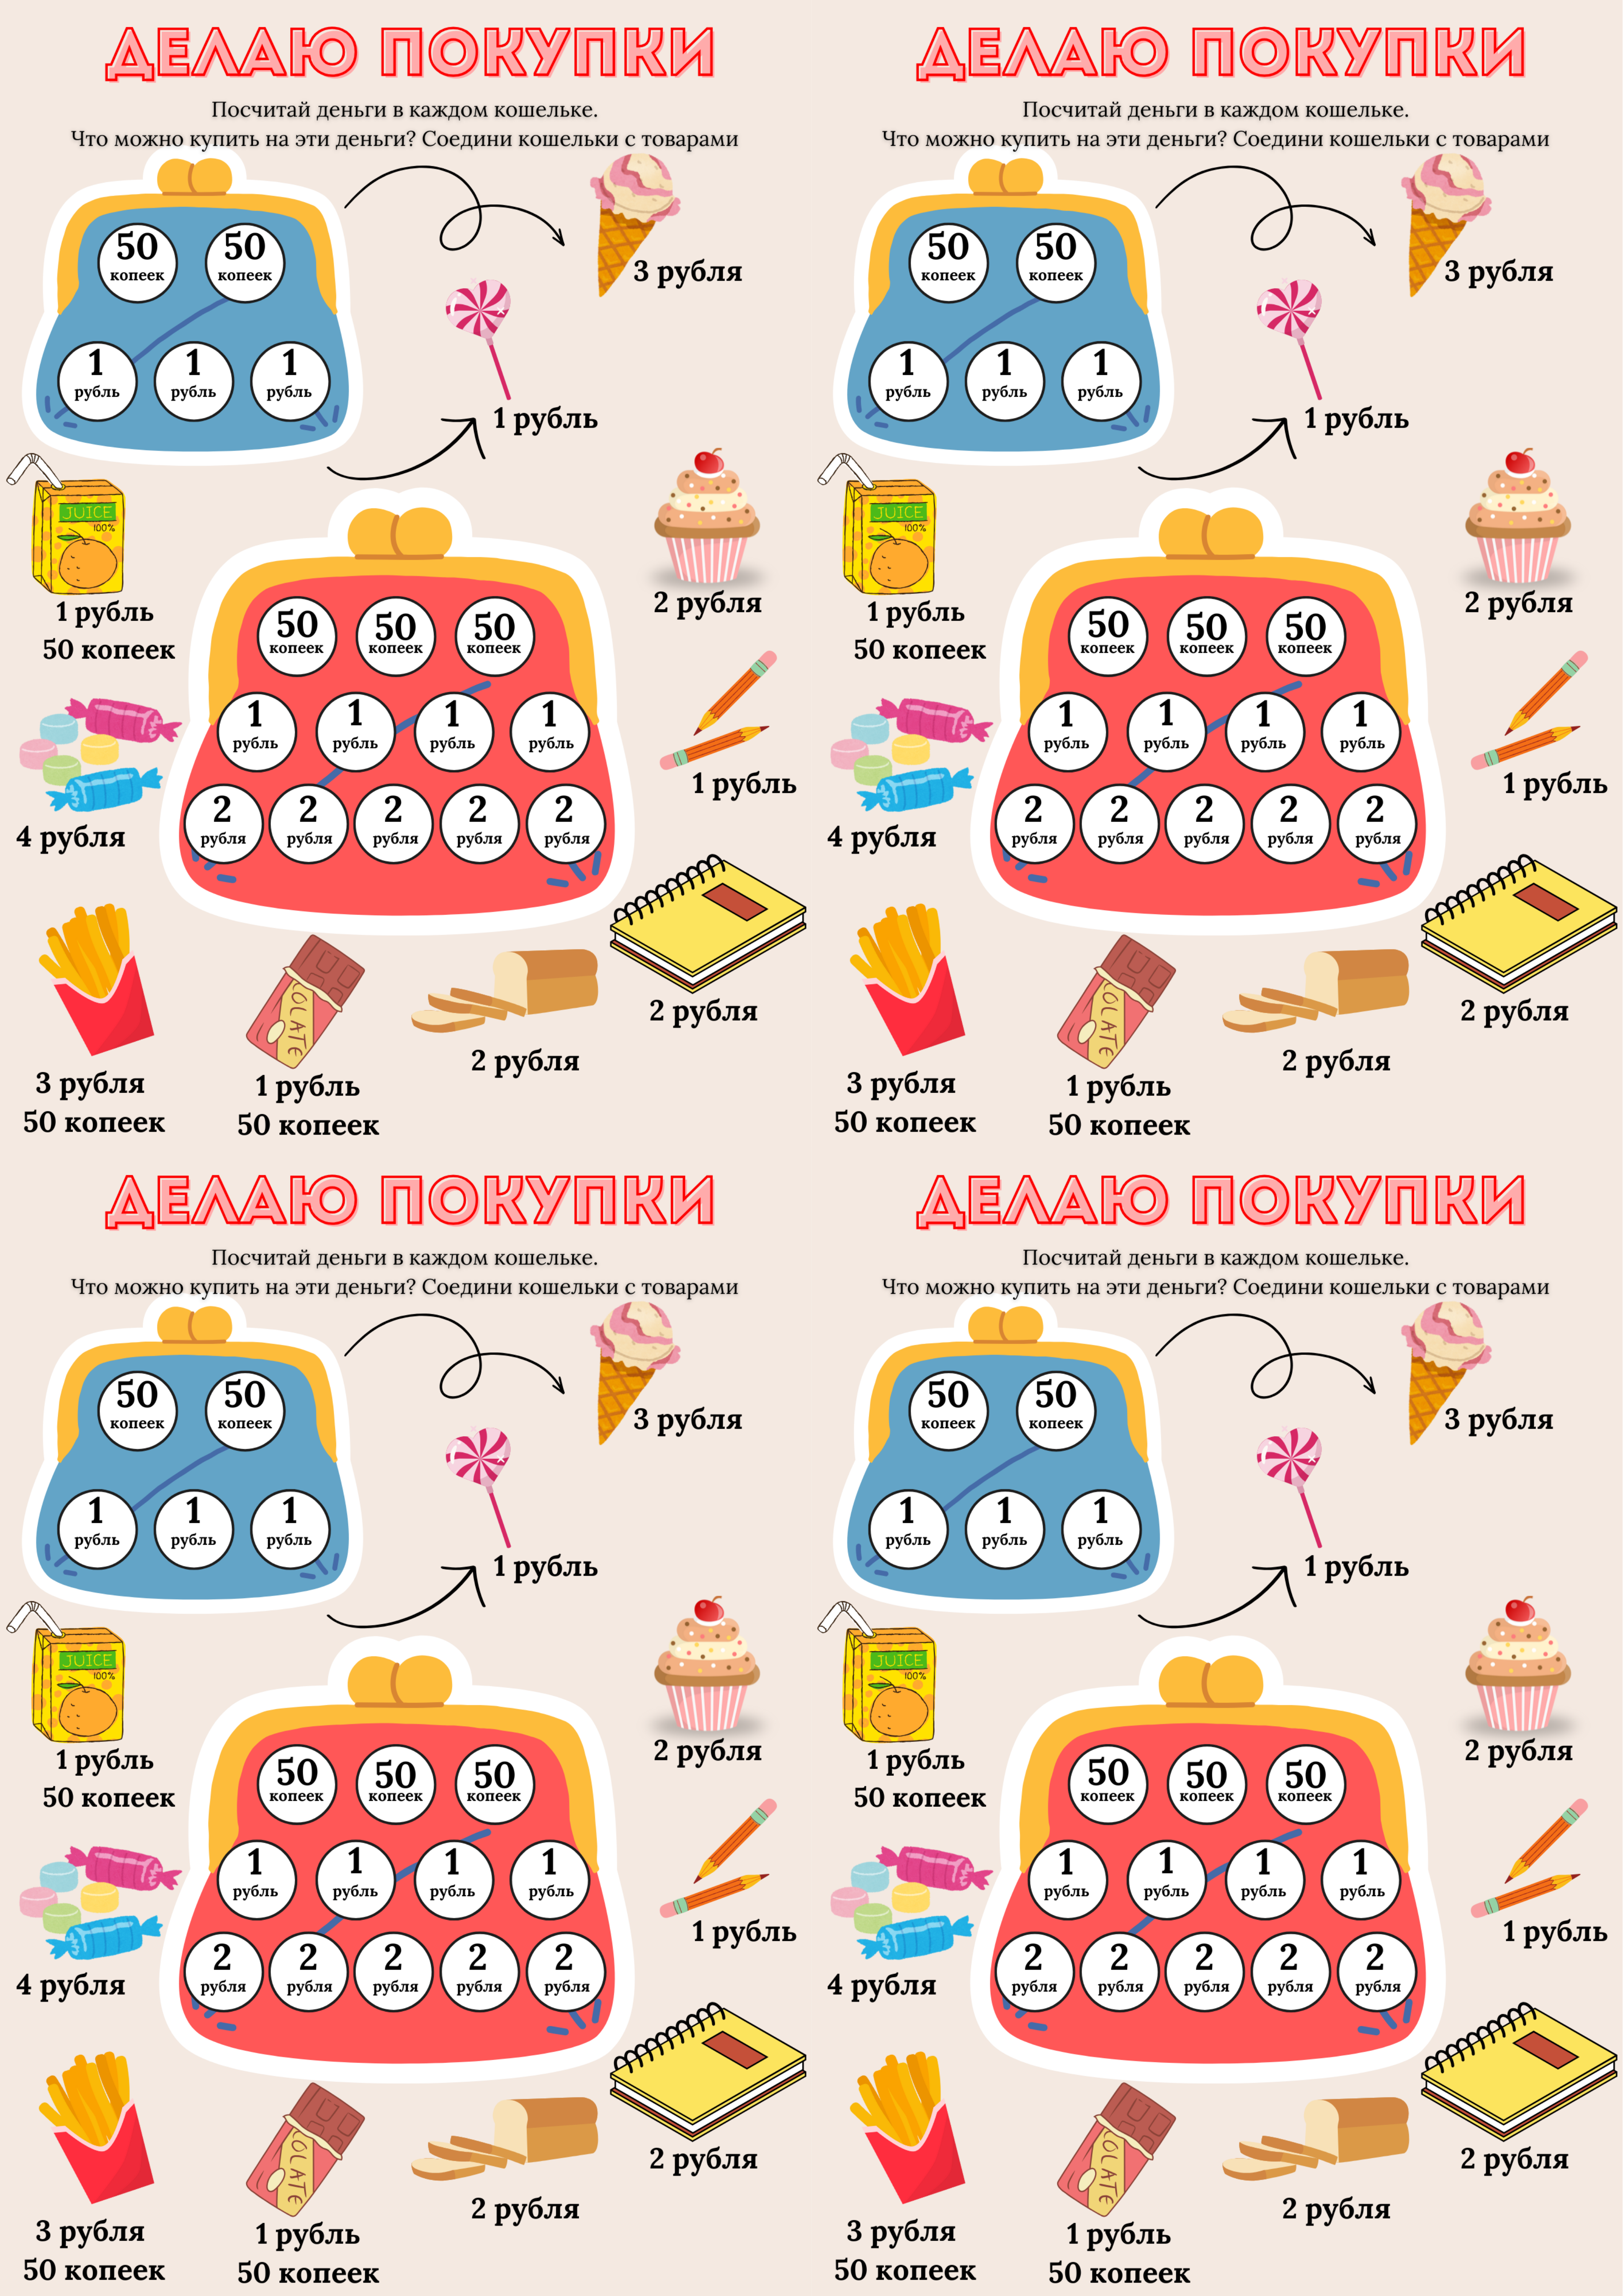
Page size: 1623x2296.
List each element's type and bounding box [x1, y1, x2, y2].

text_box [0, 0, 811, 1148]
text_box [0, 1148, 812, 2296]
text_box [812, 1148, 1623, 2296]
text_box [811, 0, 1623, 1148]
